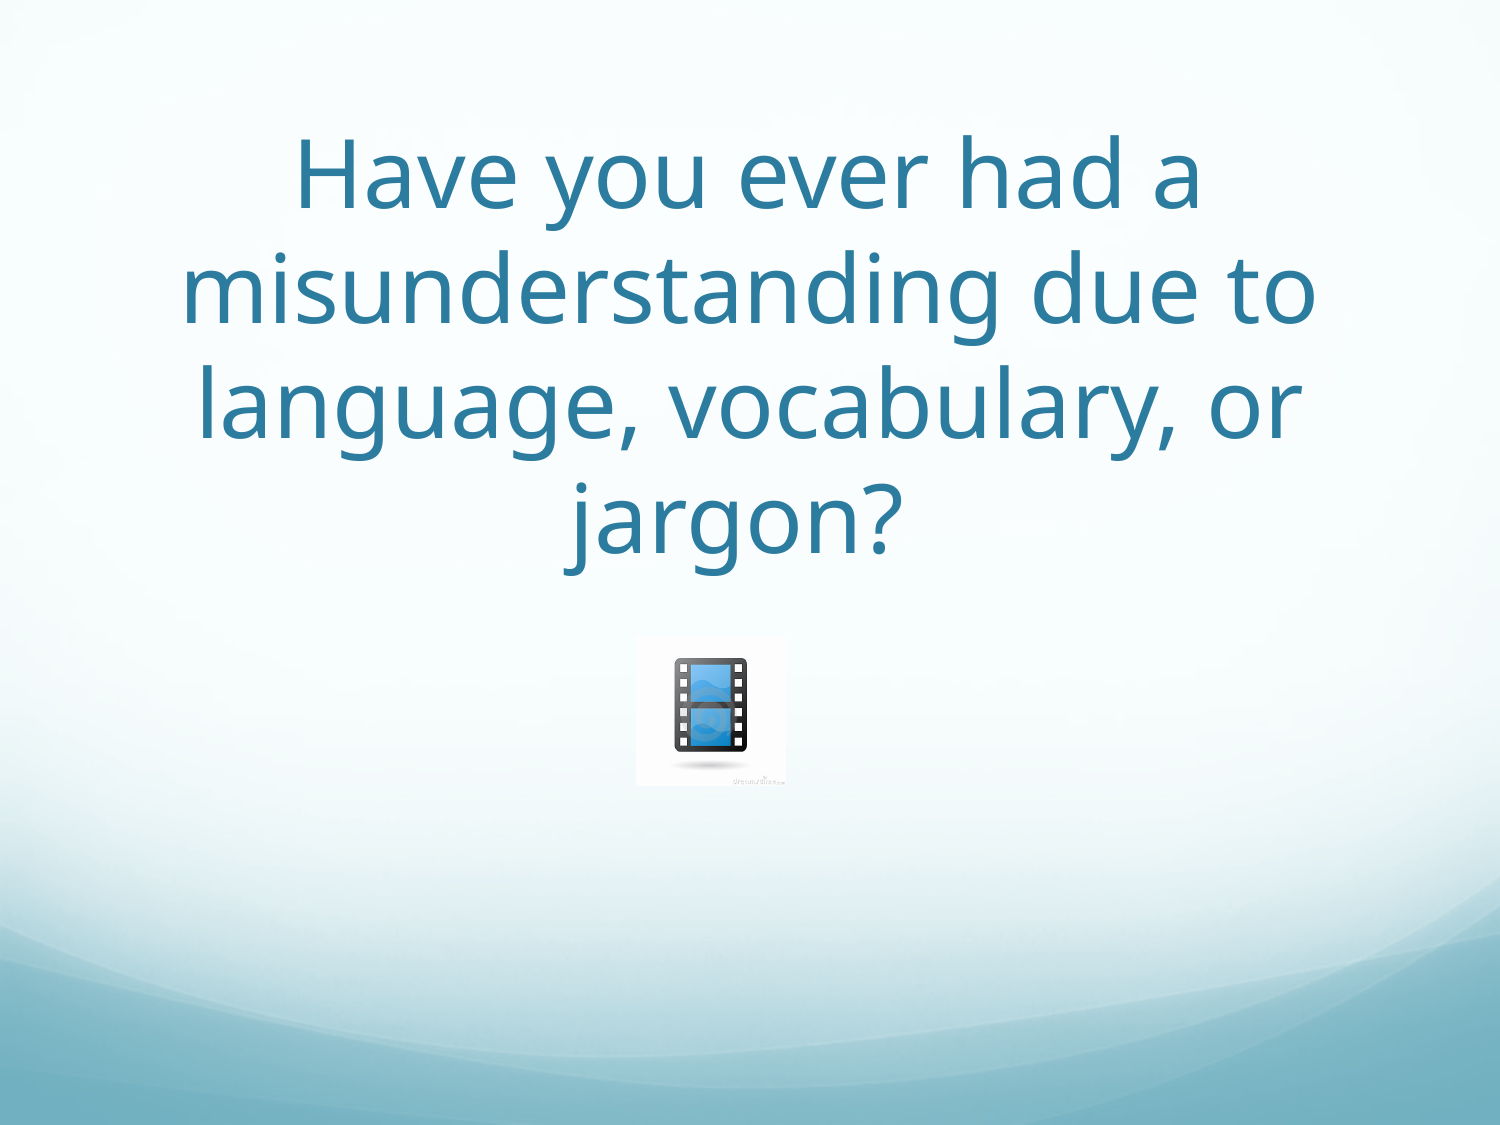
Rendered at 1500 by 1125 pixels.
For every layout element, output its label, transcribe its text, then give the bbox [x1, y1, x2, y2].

picture [636, 635, 787, 786]
title Have you ever had a misunderstanding due to language, vocabulary, or jargon? [90, 117, 1410, 580]
